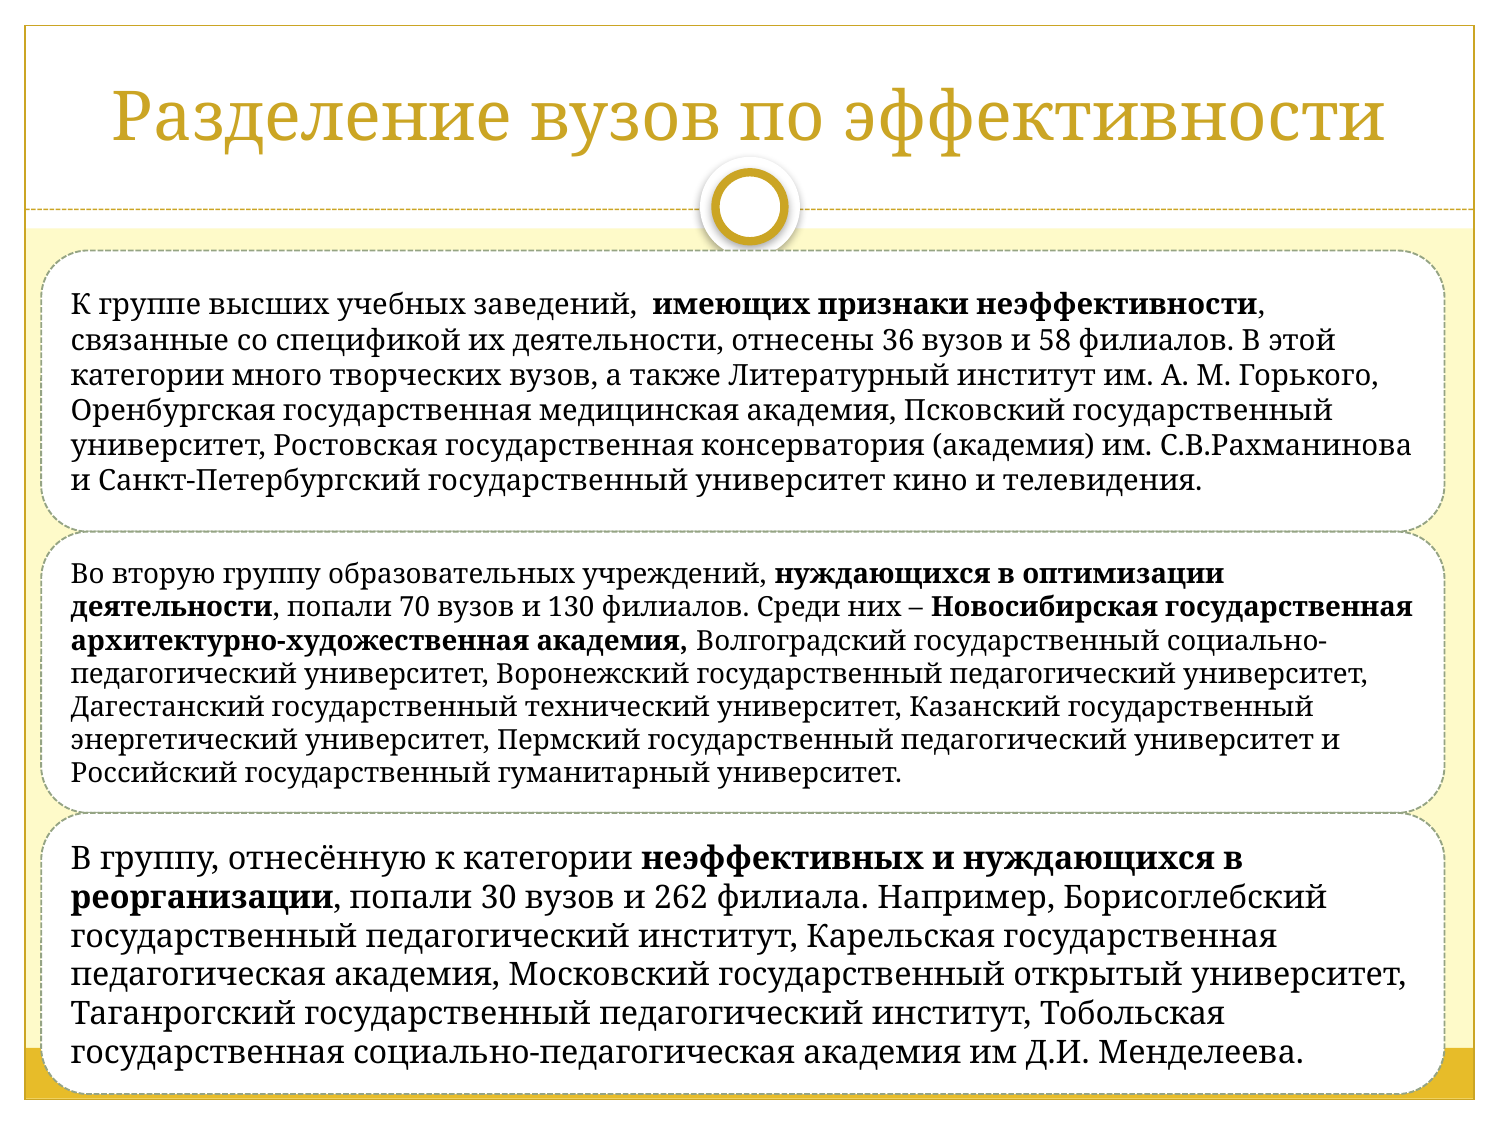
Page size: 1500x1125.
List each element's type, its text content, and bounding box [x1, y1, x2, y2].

title Разделение вузов по эффективности [49, 37, 1450, 162]
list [40, 250, 1445, 1095]
